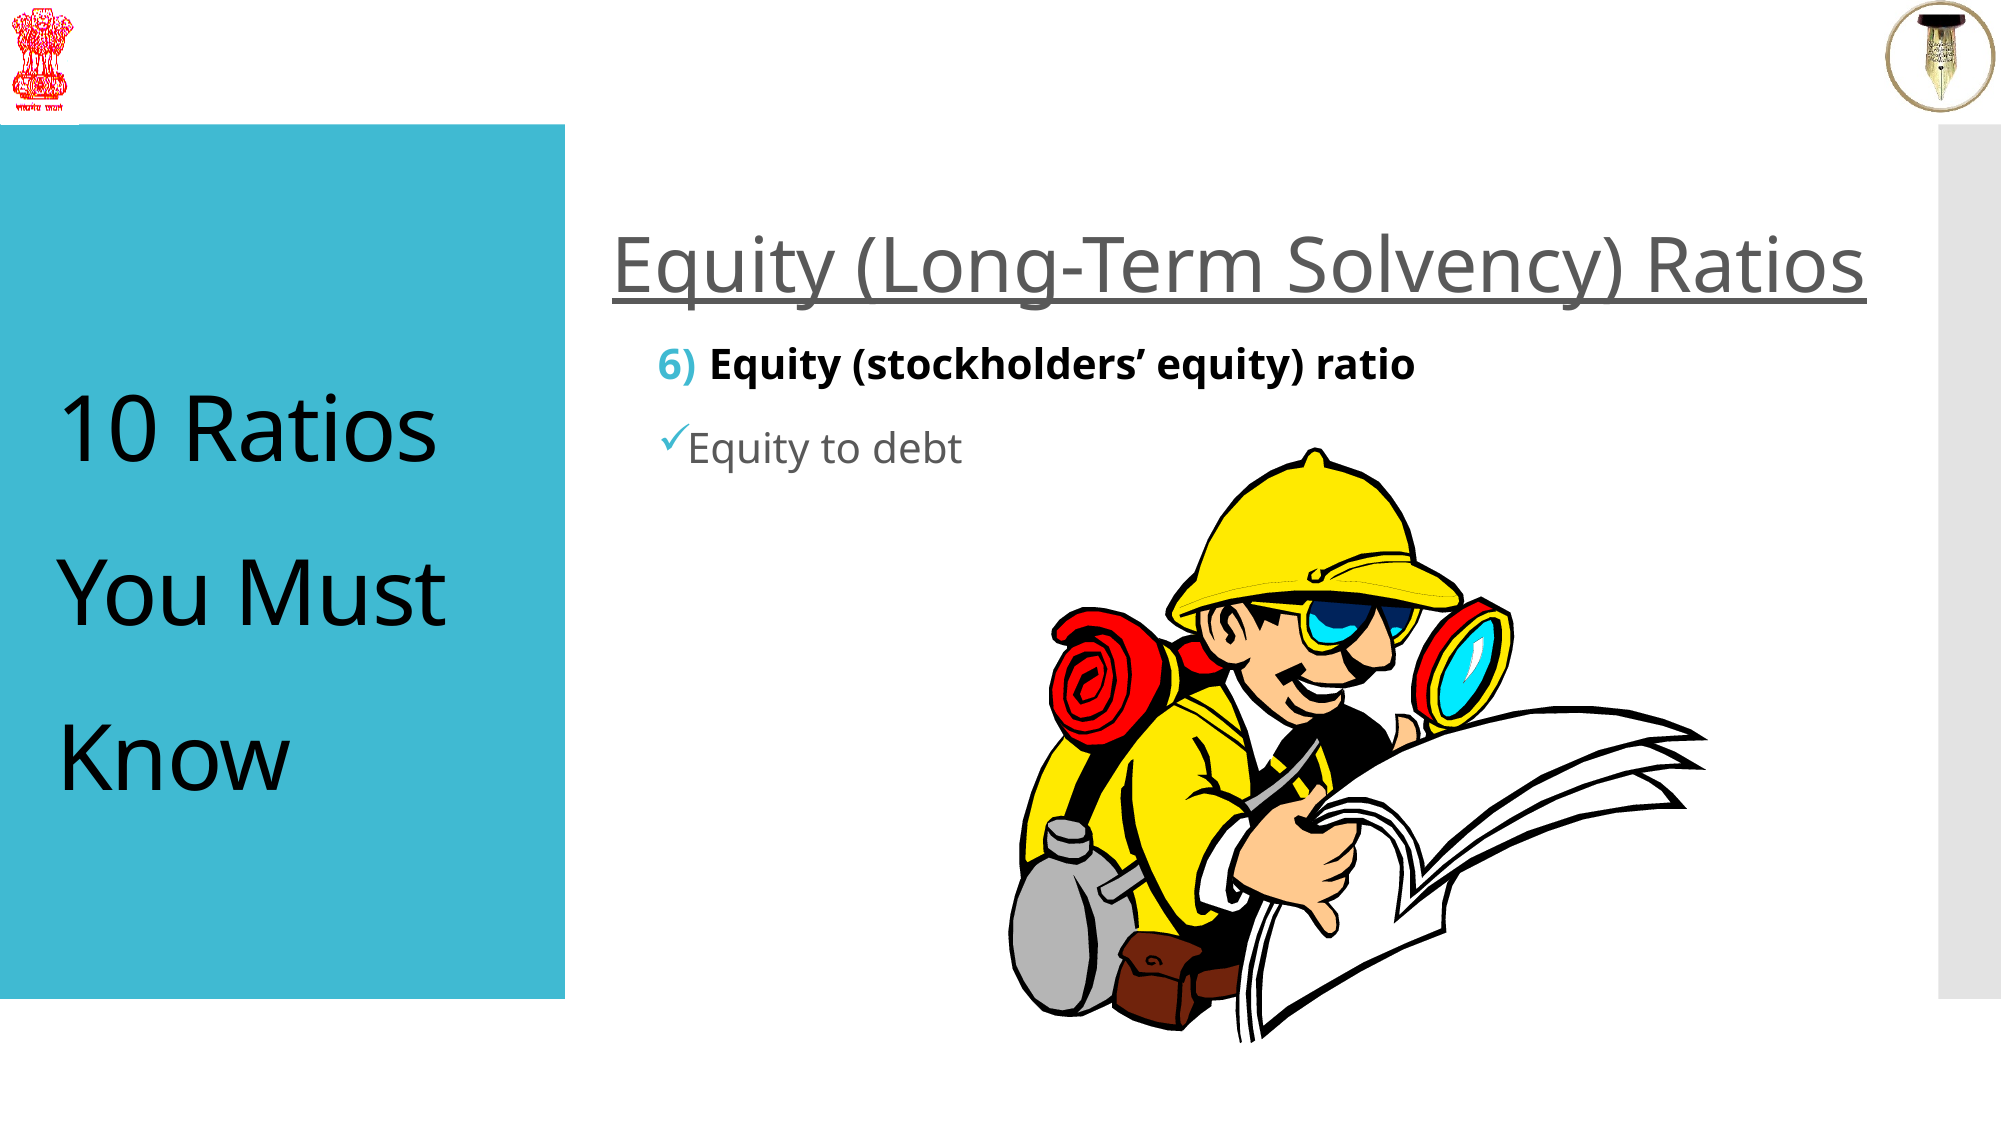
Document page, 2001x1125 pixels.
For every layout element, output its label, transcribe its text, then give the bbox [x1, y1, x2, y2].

list Equity (Long-Term Solvency) Ratios Equity (stockholders’ equity) ratio Equity to debt [568, 126, 1911, 515]
title 10 Ratios You Must Know [41, 184, 525, 940]
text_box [0, 0, 79, 125]
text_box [999, 436, 1738, 1055]
picture [1884, 0, 1996, 113]
